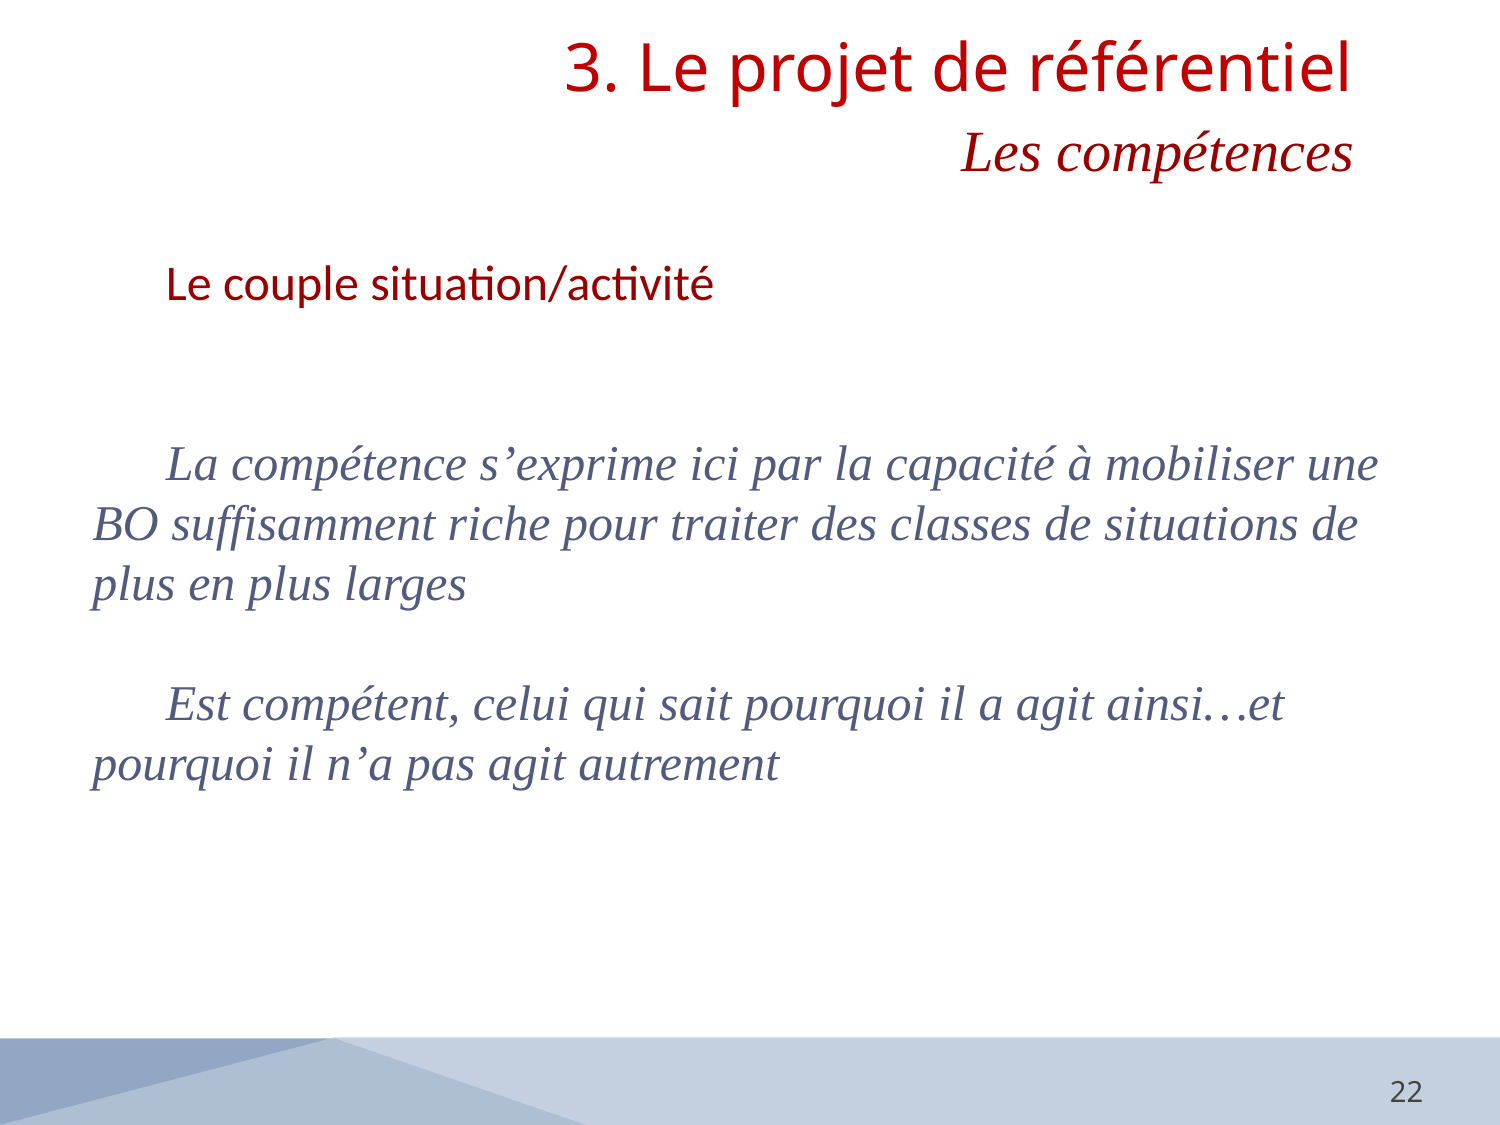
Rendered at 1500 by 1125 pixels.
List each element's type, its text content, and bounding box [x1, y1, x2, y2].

text_box 22 [1277, 1066, 1439, 1125]
text_box Le couple situation/activité La compétence s’exprime ici par la capacité à mobiliser une BO suffisamment riche pour traiter des classes de situations de plus en plus larges Est compétent, celui qui sait pourquoi il a agit ainsi…et pourquoi il n’a pas agit autrement [64, 243, 1415, 445]
text_box 3. Le projet de référentiel Les compétences [134, 59, 1369, 150]
